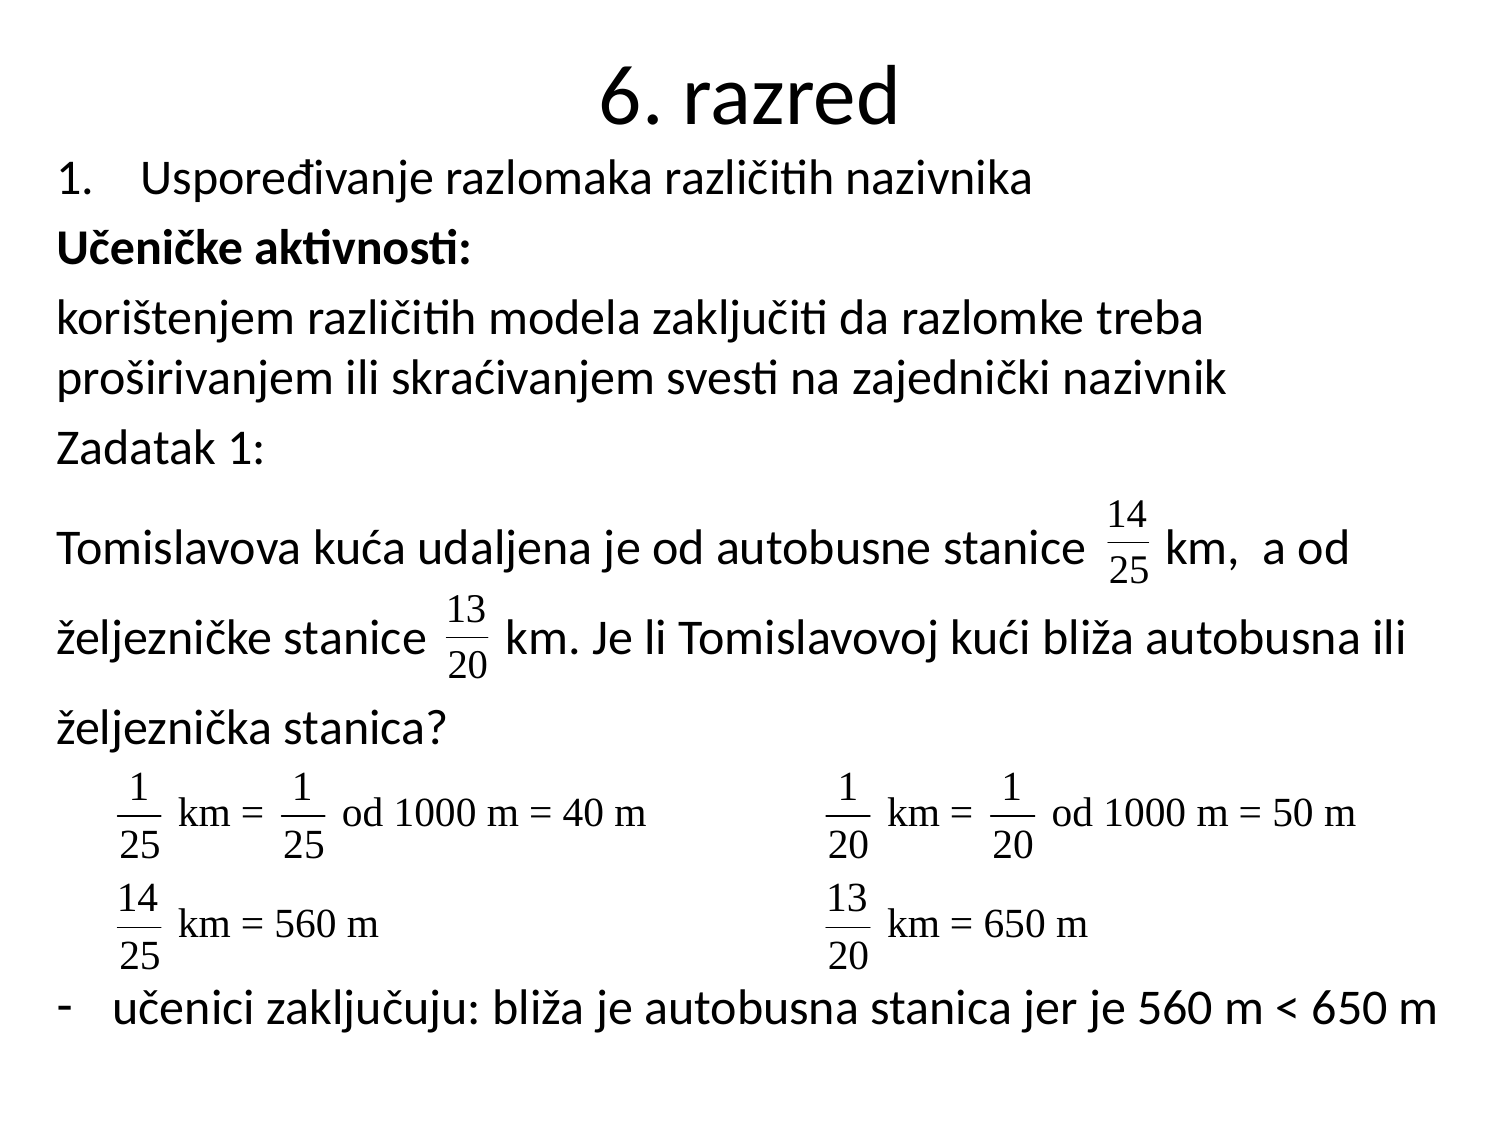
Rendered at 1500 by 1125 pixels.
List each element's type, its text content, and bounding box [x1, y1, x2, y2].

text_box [820, 763, 1363, 977]
list Uspoređivanje razlomaka različitih nazivnika Učeničke aktivnosti: korištenjem različitih modela zaključiti da razlomke treba proširivanjem ili skraćivanjem svesti na zajednički nazivnik Zadatak 1: Tomislavova kuća udaljena je od autobusne stanice km, a od željezničke stanice km. Je li Tomislavovoj kući bliža autobusna ili željeznička stanica? učenici zaključuju: bliža je autobusna stanica jer je 560 m < 650 m [40, 136, 1460, 1083]
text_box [442, 585, 493, 684]
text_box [111, 763, 652, 977]
title 6. razred [74, 30, 1426, 136]
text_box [1104, 491, 1154, 589]
